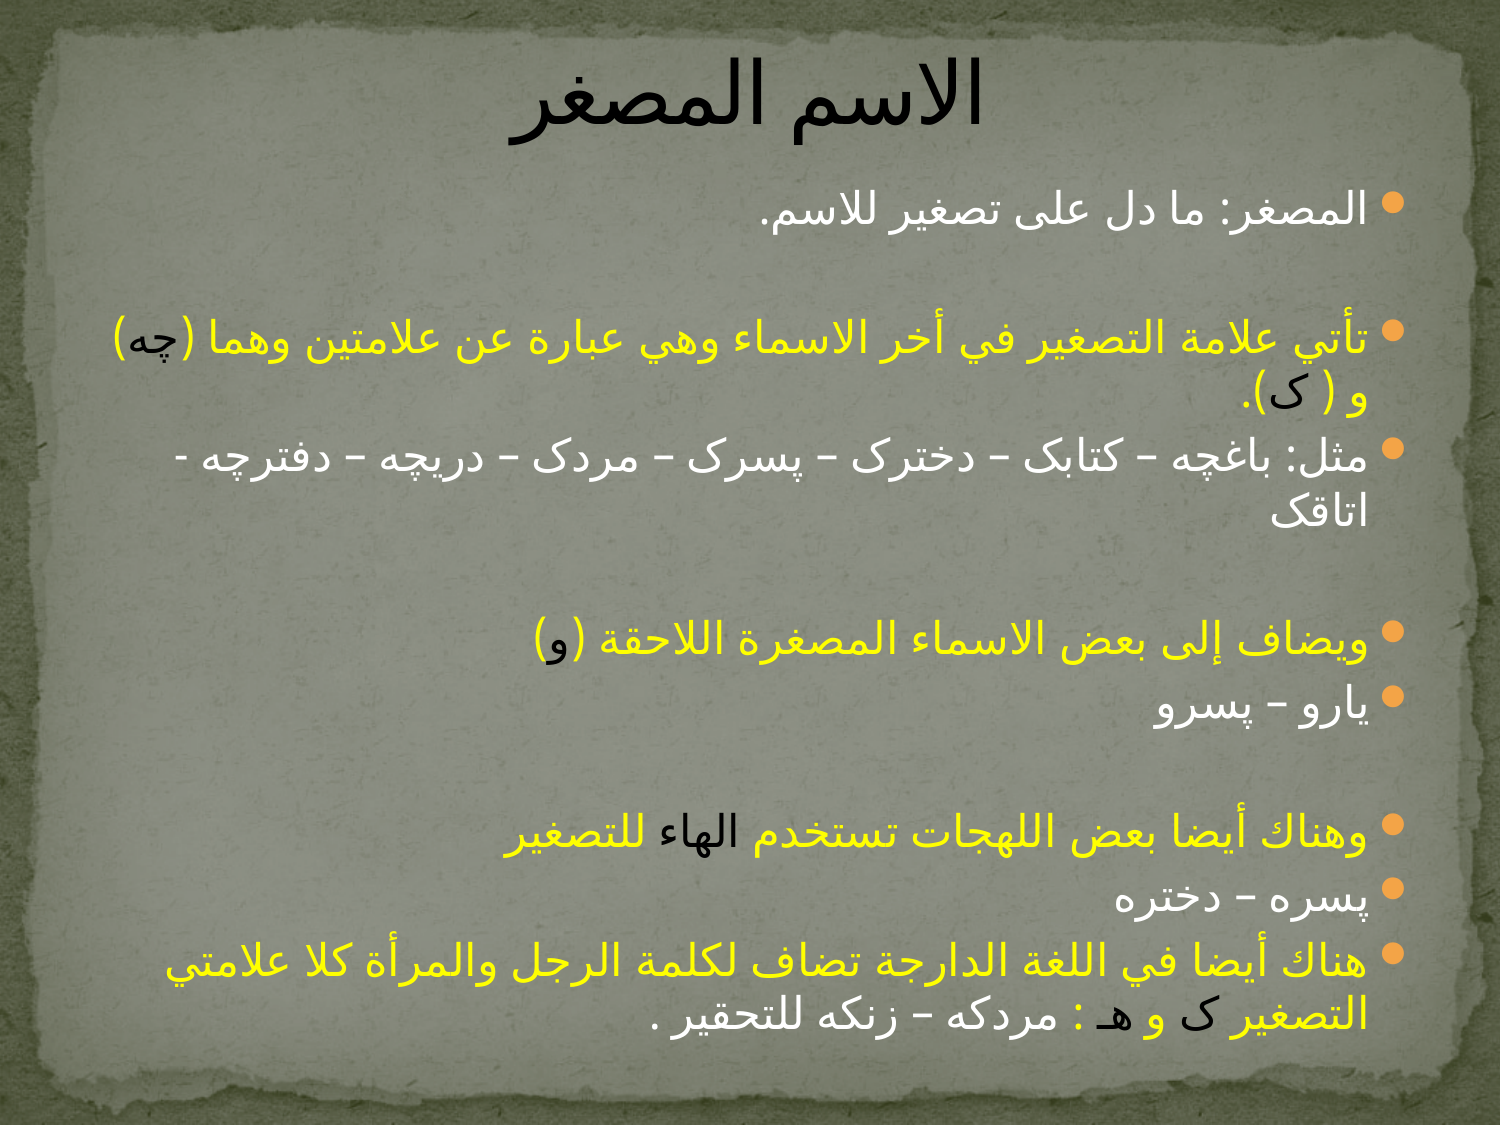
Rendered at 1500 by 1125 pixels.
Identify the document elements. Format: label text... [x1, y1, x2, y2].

list المصغر: ما دل على تصغير للاسم. تأتي علامة التصغير في أخر الاسماء وهي عبارة عن علامتين وهما (چه) و ( ک). مثل: باغچه – کتابک – دخترک – پسرک – مردک – دریچه – دفترچه - اتاقک ویضاف إلى بعض الاسماء المصغرة اللاحقة (و) يارو – پسرو وهناك أيضا بعض اللهجات تستخدم الهاء للتصغير پسره – دختره هناك أيضا في اللغة الدارجة تضاف لكلمة الرجل والمرأة كلا علامتي التصغير ک و هـ : مردکه – زنکه للتحقیر . [75, 172, 1425, 1057]
title الاسم المصغر [74, 0, 1425, 150]
